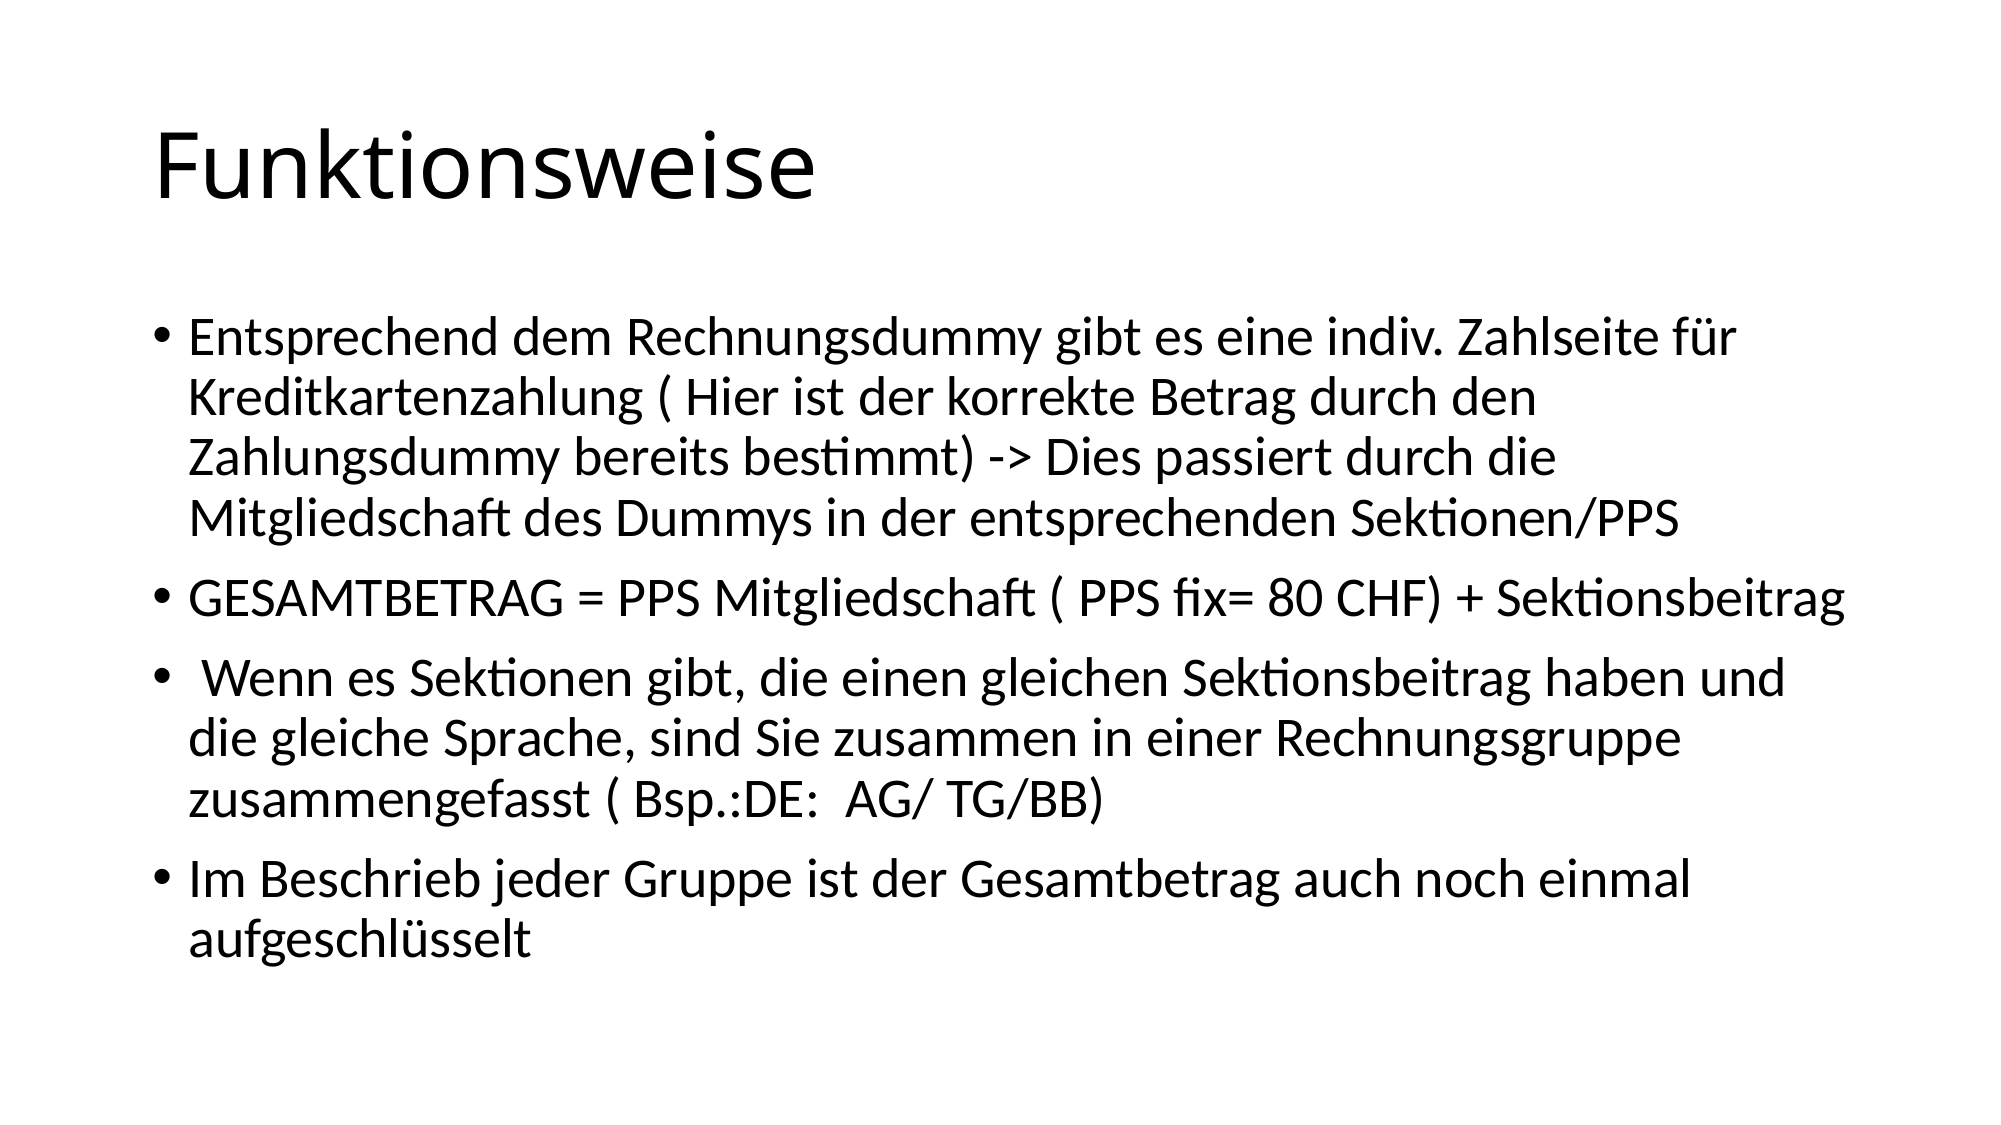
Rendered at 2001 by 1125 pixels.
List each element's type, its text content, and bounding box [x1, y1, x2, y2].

title Funktionsweise [137, 59, 1863, 278]
list Entsprechend dem Rechnungsdummy gibt es eine indiv. Zahlseite für Kreditkartenzahlung ( Hier ist der korrekte Betrag durch den Zahlungsdummy bereits bestimmt) -> Dies passiert durch die Mitgliedschaft des Dummys in der entsprechenden Sektionen/PPS GESAMTBETRAG = PPS Mitgliedschaft ( PPS fix= 80 CHF) + Sektionsbeitrag Wenn es Sektionen gibt, die einen gleichen Sektionsbeitrag haben und die gleiche Sprache, sind Sie zusammen in einer Rechnungsgruppe zusammengefasst ( Bsp.:DE: AG/ TG/BB) Im Beschrieb jeder Gruppe ist der Gesamtbetrag auch noch einmal aufgeschlüsselt [137, 299, 1863, 1014]
